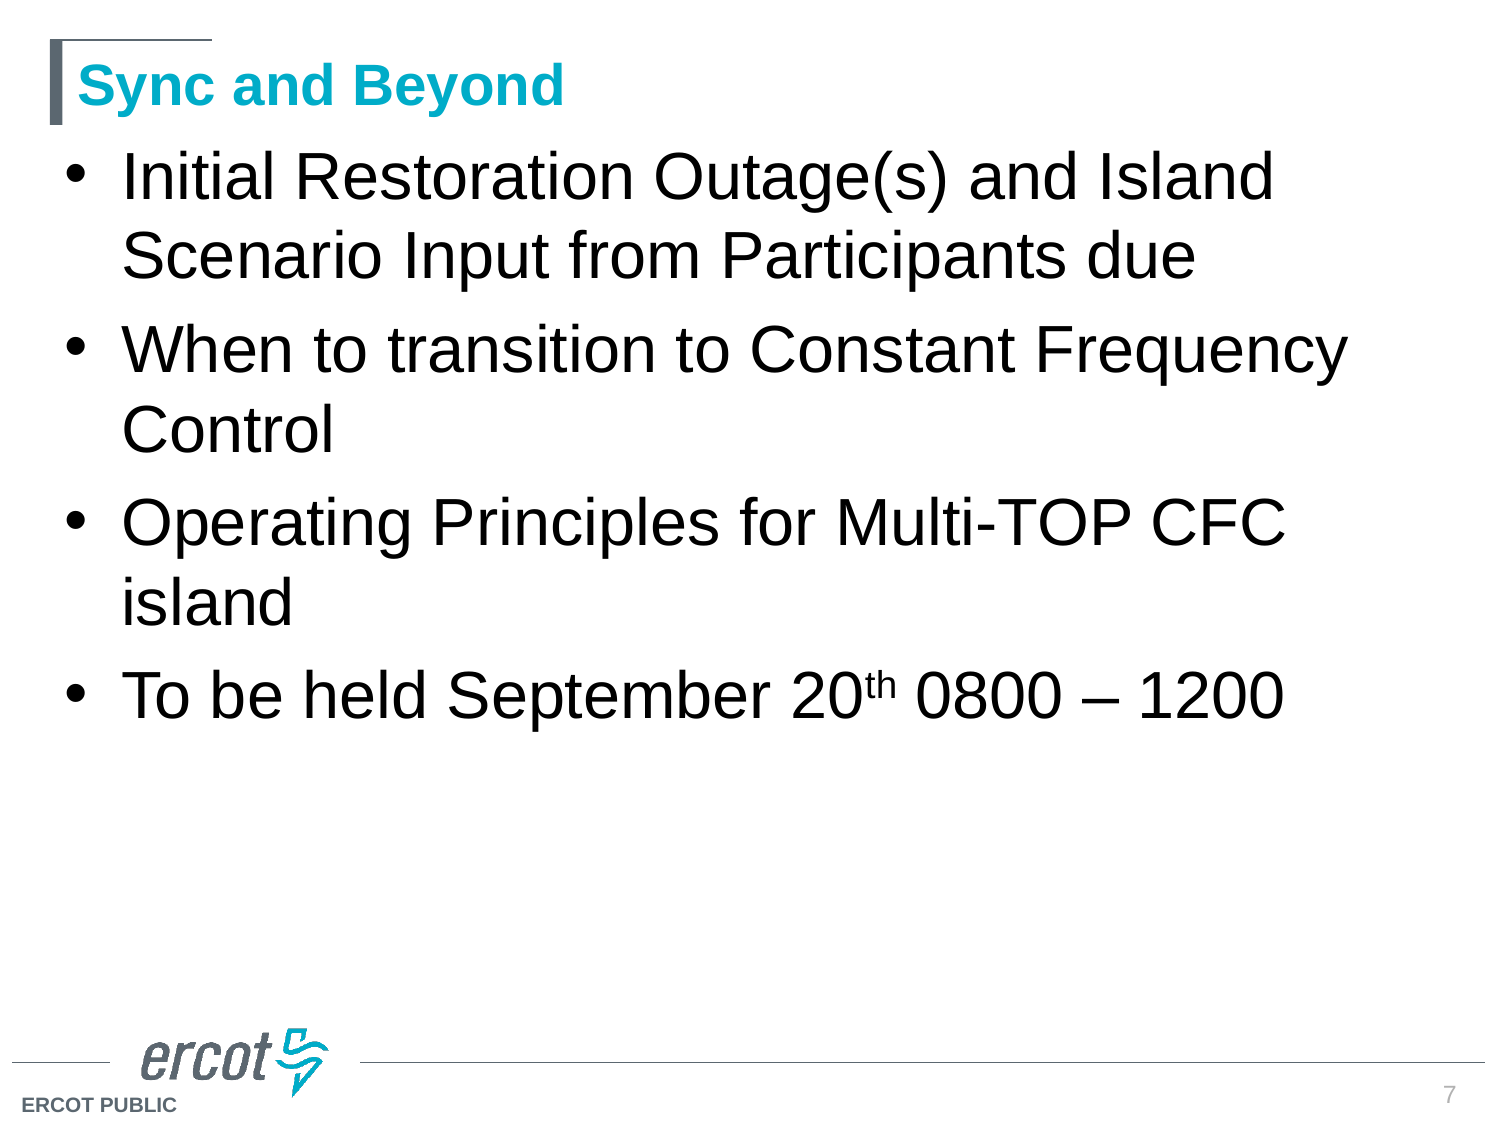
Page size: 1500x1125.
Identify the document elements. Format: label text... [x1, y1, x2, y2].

title Sync and Beyond [62, 39, 1450, 125]
list Initial Restoration Outage(s) and Island Scenario Input from Participants due When to transition to Constant Frequency Control Operating Principles for Multi-TOP CFC island To be held September 20th 0800 – 1200 [50, 125, 1450, 972]
picture [137, 1024, 332, 1100]
slide_number 7 [1412, 1076, 1488, 1112]
